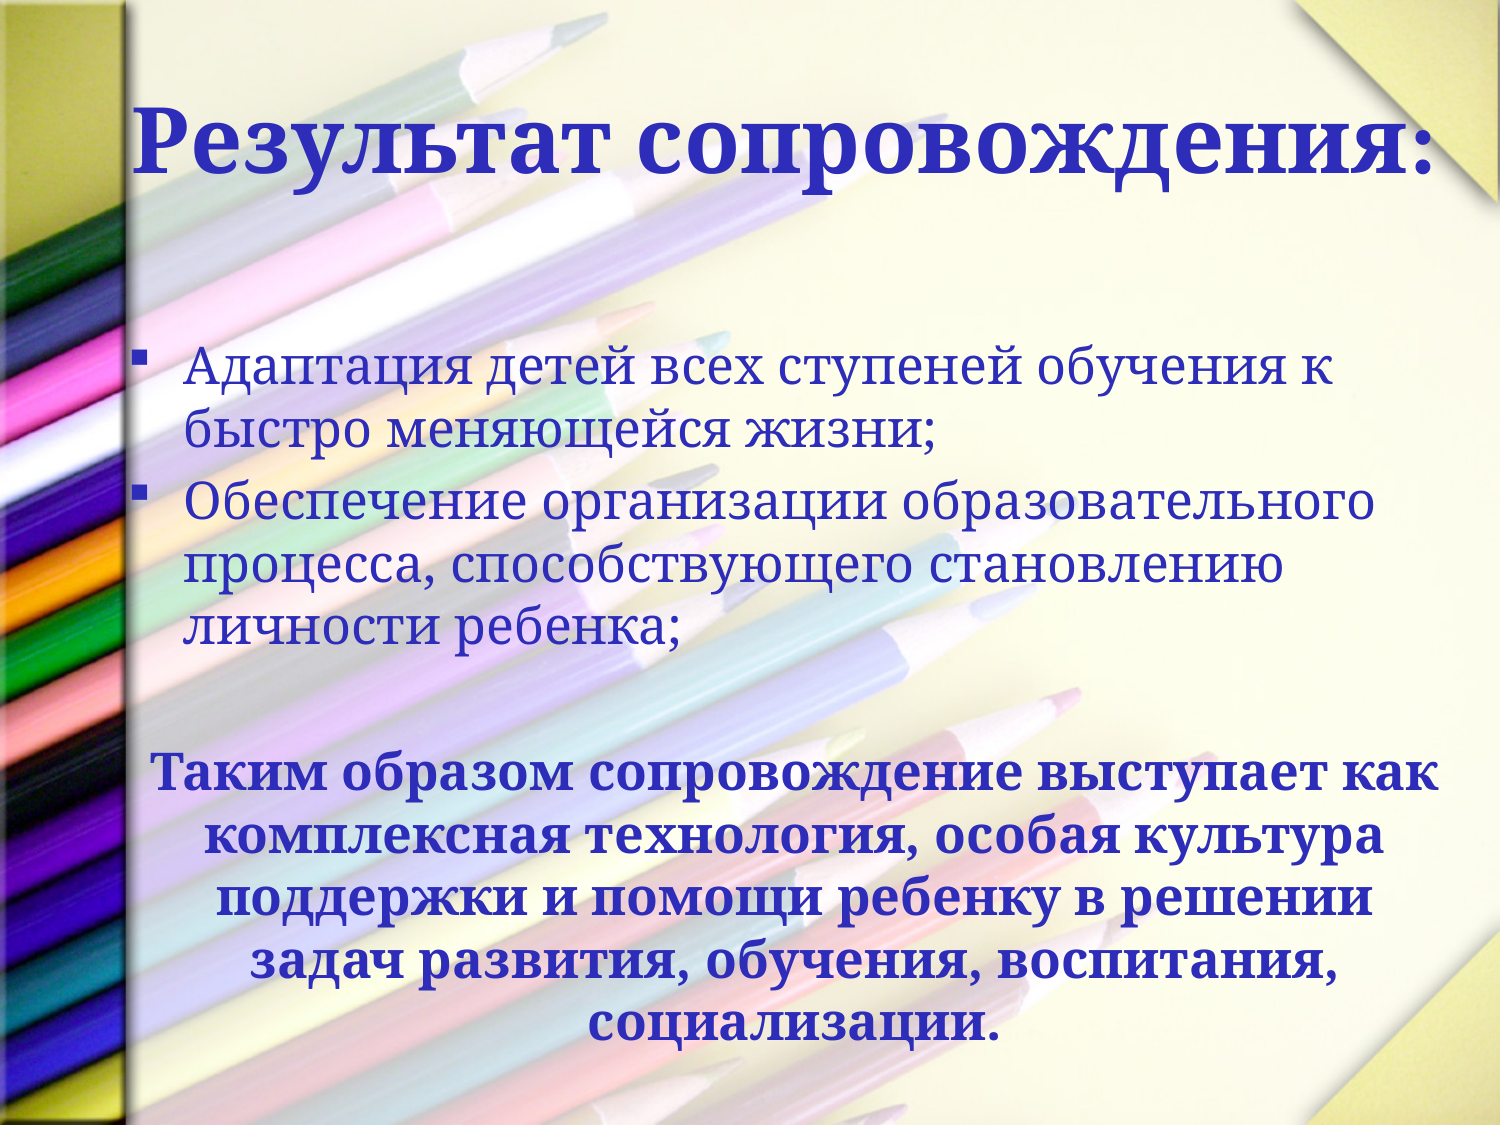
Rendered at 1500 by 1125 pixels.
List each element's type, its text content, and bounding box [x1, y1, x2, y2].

title Результат сопровождения: [112, 30, 1459, 244]
list Адаптация детей всех ступеней обучения к быстро меняющейся жизни; Обеспечение организации образовательного процесса, способствующего становлению личности ребенка; Таким образом сопровождение выступает как комплексная технология, особая культура поддержки и помощи ребенку в решении задач развития, обучения, воспитания, социализации. [112, 324, 1471, 905]
picture [0, 0, 1500, 1125]
